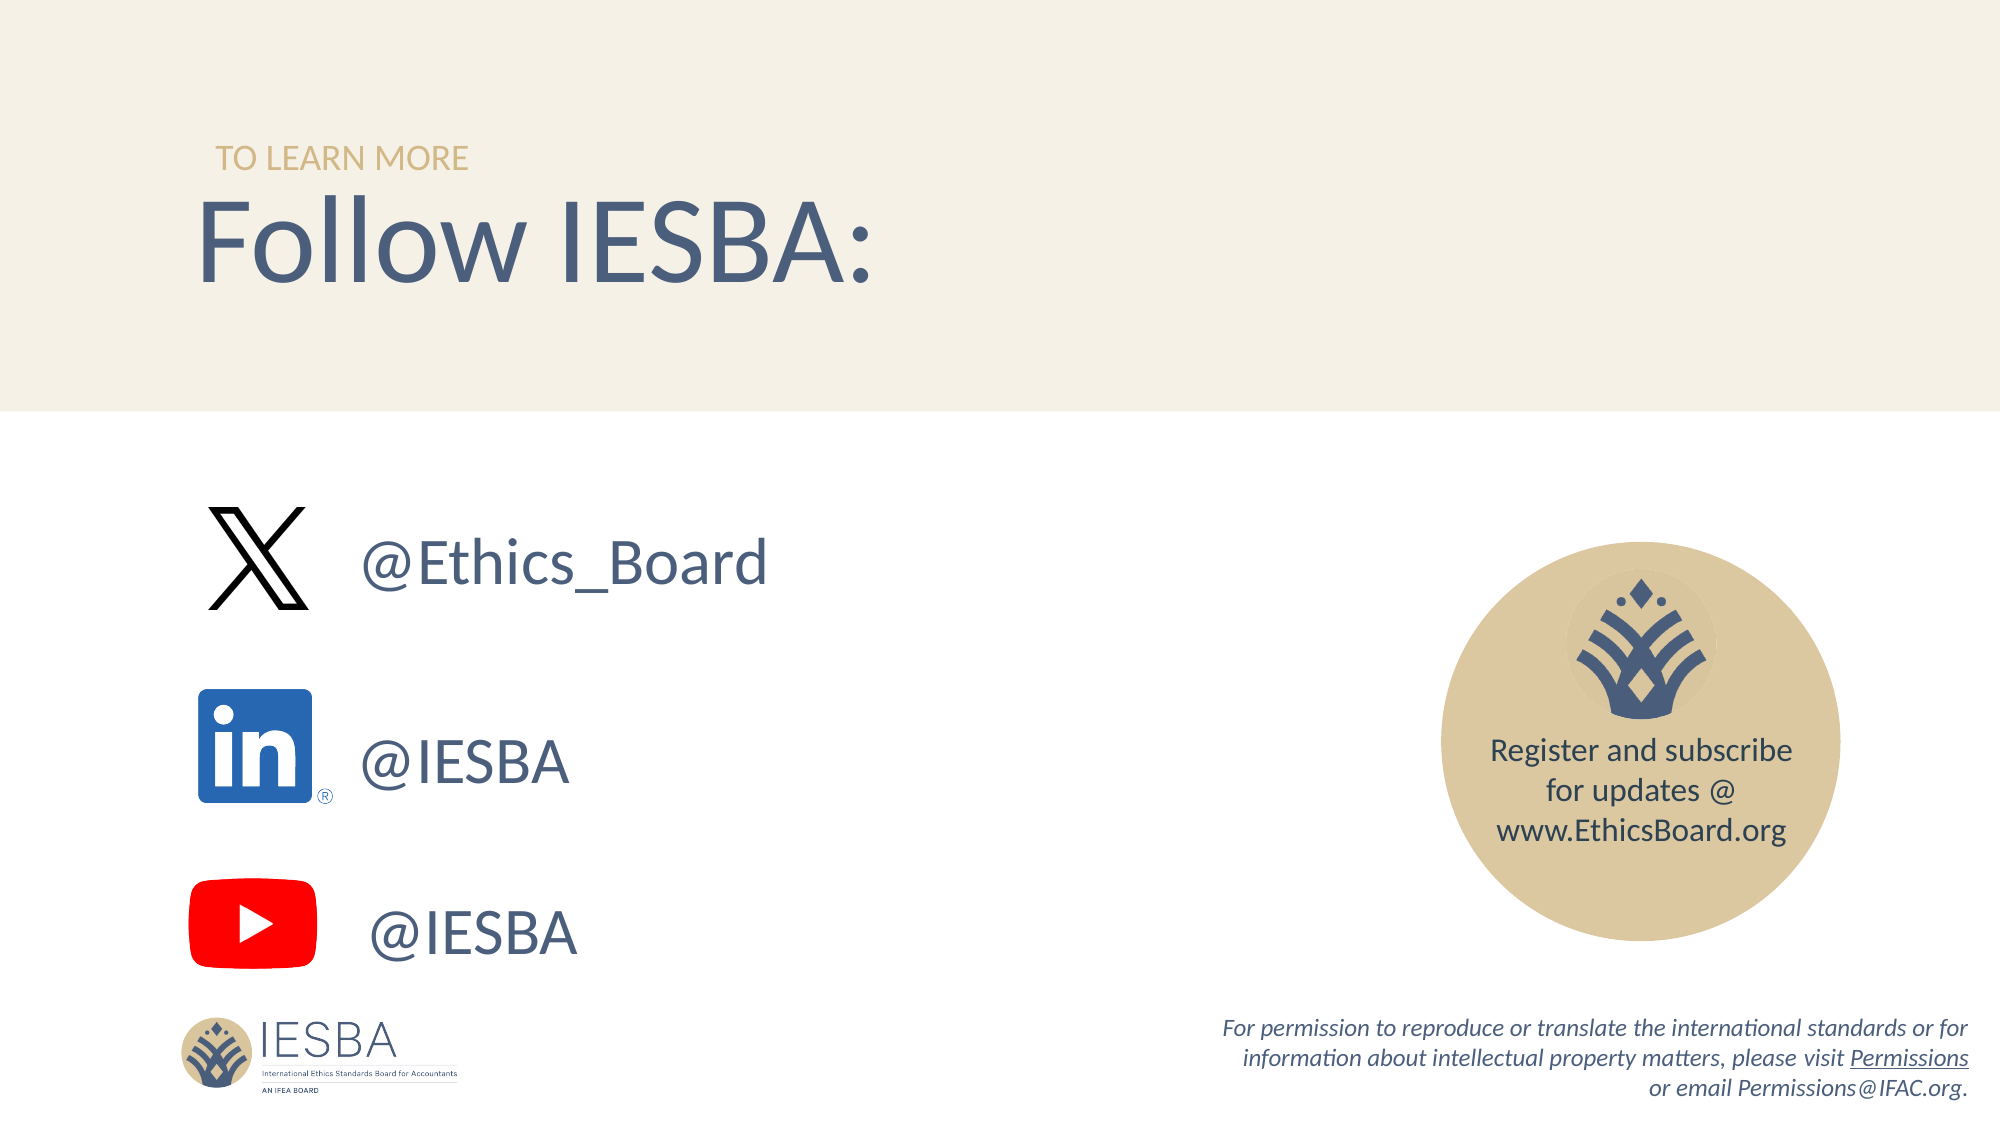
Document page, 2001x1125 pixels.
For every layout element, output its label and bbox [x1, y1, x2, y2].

picture [208, 507, 309, 610]
picture [188, 878, 325, 969]
picture [1558, 559, 1727, 730]
picture [198, 689, 333, 804]
picture [168, 1001, 475, 1111]
